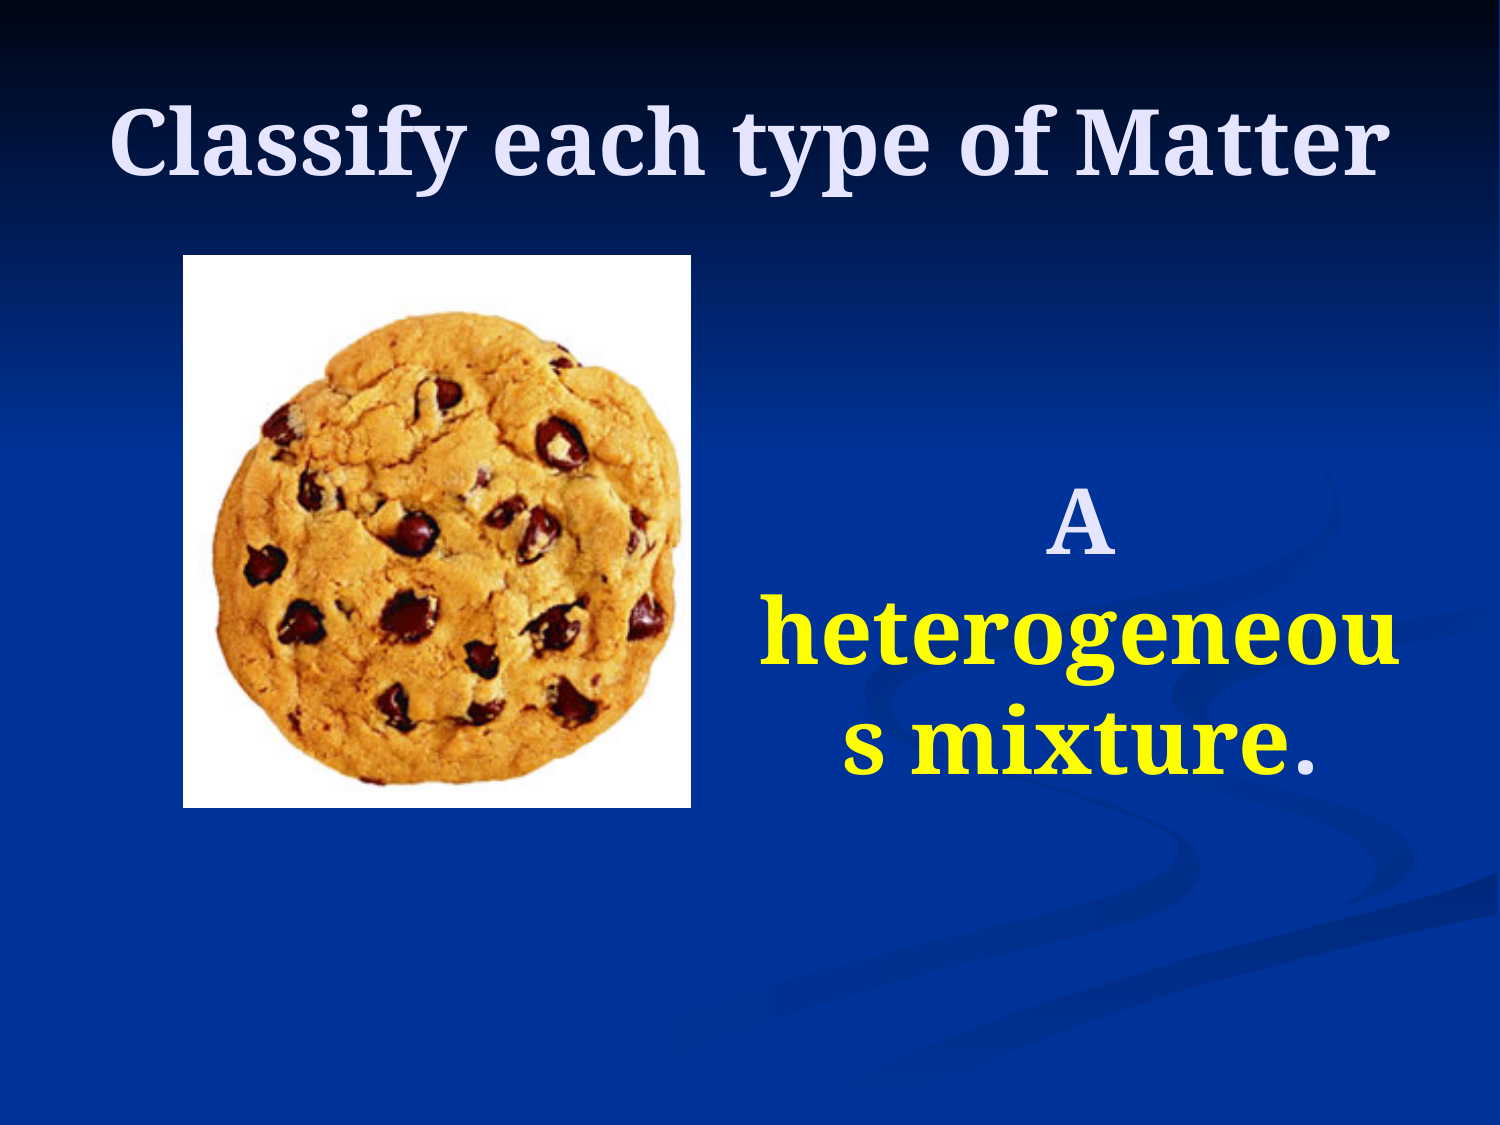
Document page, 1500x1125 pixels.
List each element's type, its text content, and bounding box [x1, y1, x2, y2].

title Classify each type of Matter [74, 44, 1426, 233]
text_box A heterogeneous mixture. [726, 420, 1436, 835]
picture [182, 255, 692, 809]
